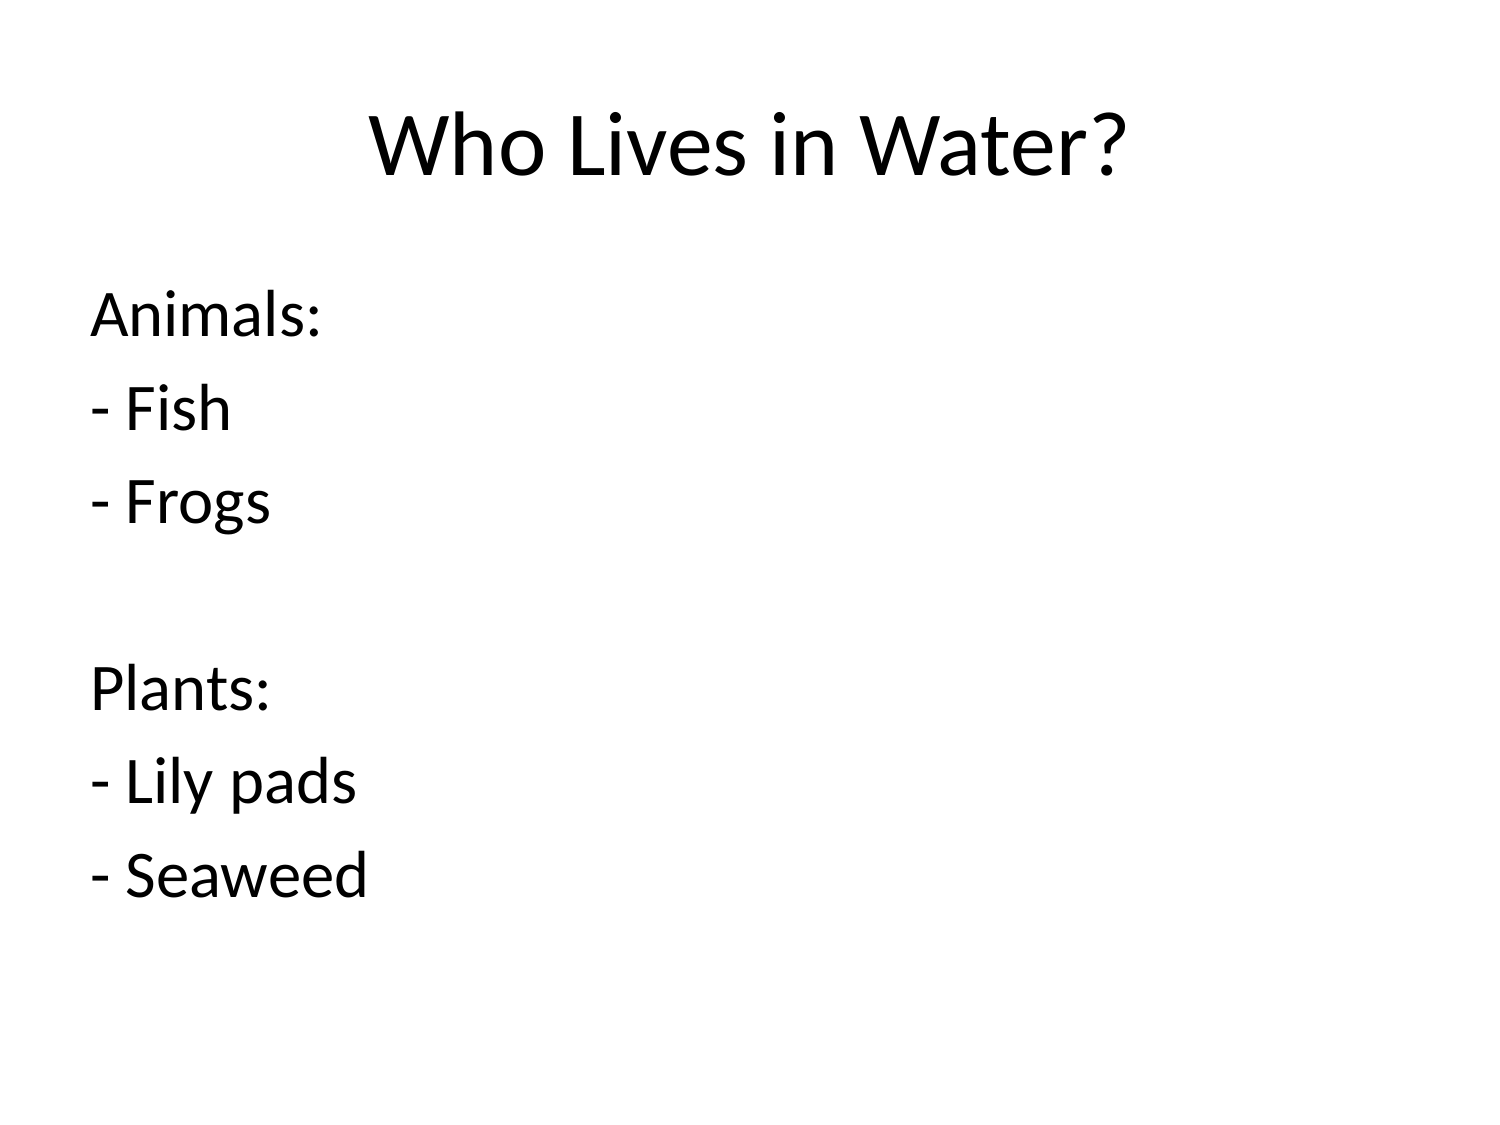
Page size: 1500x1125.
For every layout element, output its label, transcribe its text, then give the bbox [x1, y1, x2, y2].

list Animals: - Fish - Frogs Plants: - Lily pads - Seaweed [75, 262, 1425, 1005]
title Who Lives in Water? [75, 45, 1425, 233]
